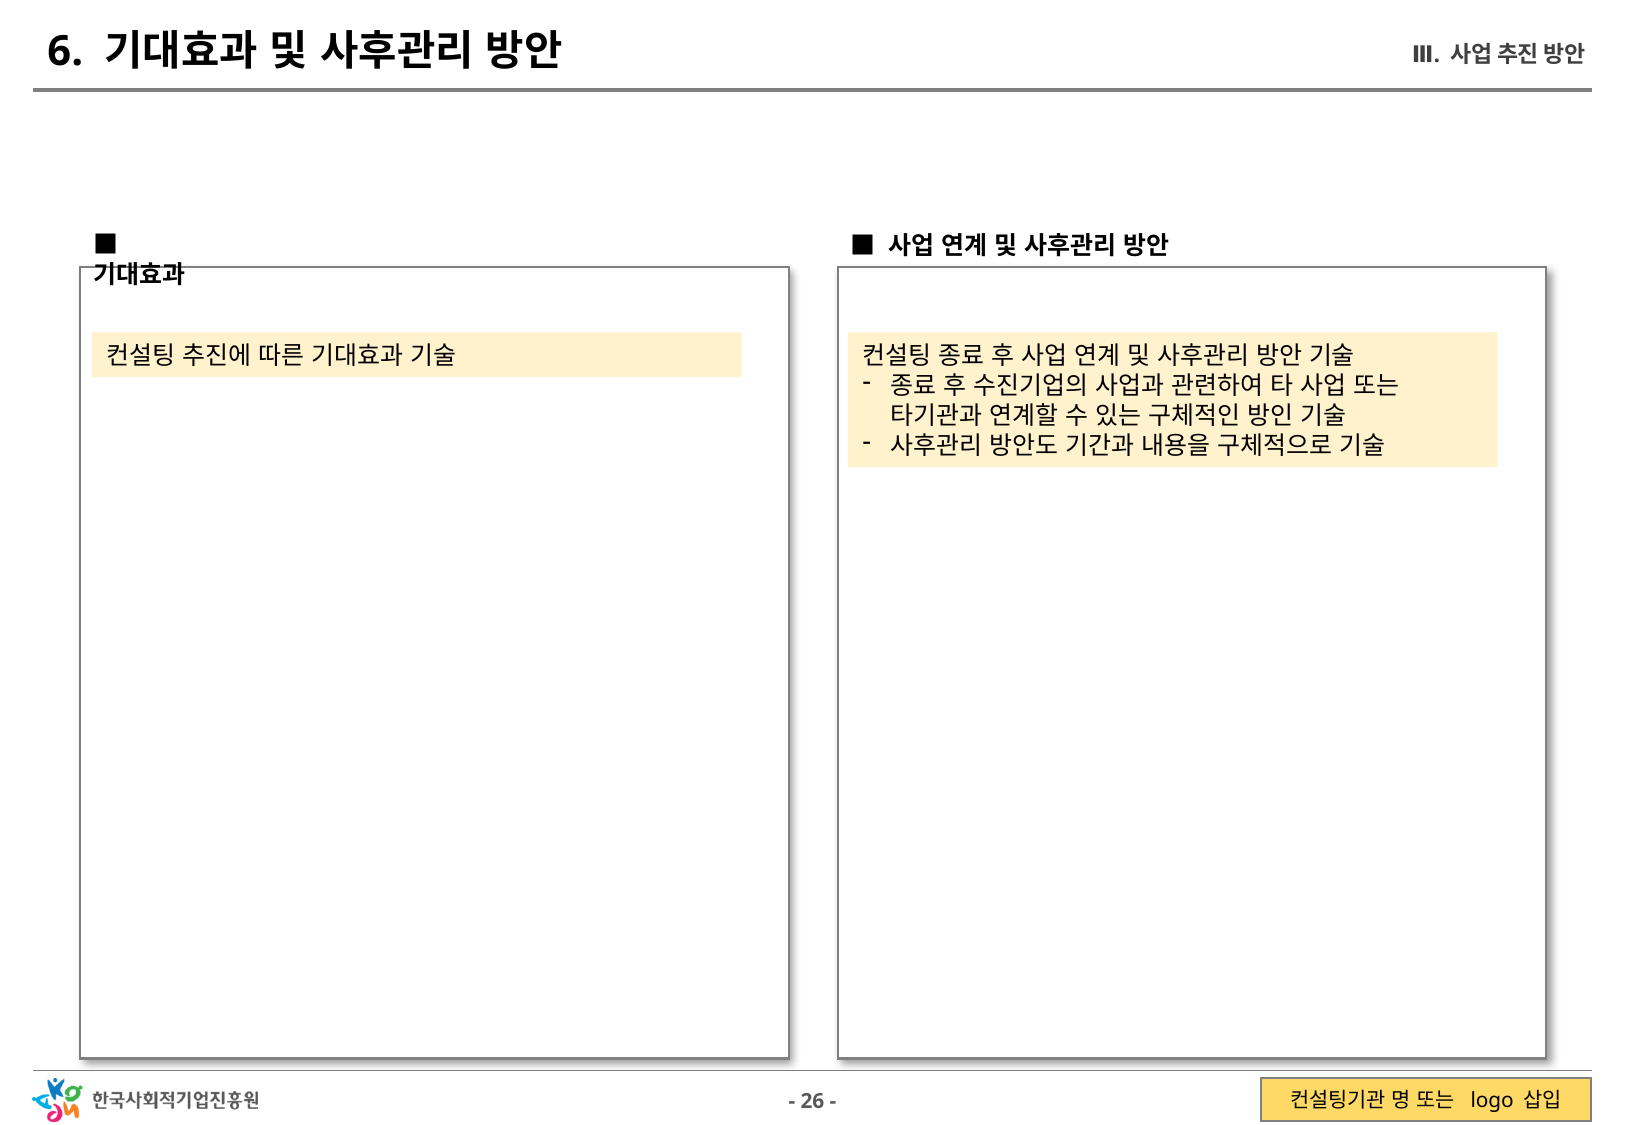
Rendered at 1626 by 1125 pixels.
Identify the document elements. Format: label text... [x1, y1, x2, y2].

picture [32, 1078, 258, 1122]
text_box 6. 기대효과 및 사후관리 방안 [32, 16, 1061, 81]
text_box [837, 266, 1547, 1060]
text_box 컨설팅 종료 후 사업 연계 및 사후관리 방안 기술 종료 후 수진기업의 사업과 관련하여 타 사업 또는 타기관과 연계할 수 있는 구체적인 방인 기술 사후관리 방안도 기간과 내용을 구체적으로 기술 [847, 332, 1498, 467]
text_box 컨설팅 추진에 따른 기대효과 기술 [91, 332, 742, 378]
text_box ■ 기대효과 [78, 221, 234, 297]
text_box Ⅲ. 사업 추진 방안 [1308, 35, 1601, 76]
text_box [79, 266, 790, 1060]
text_box ■ 사업 연계 및 사후관리 방안 [836, 221, 1238, 267]
